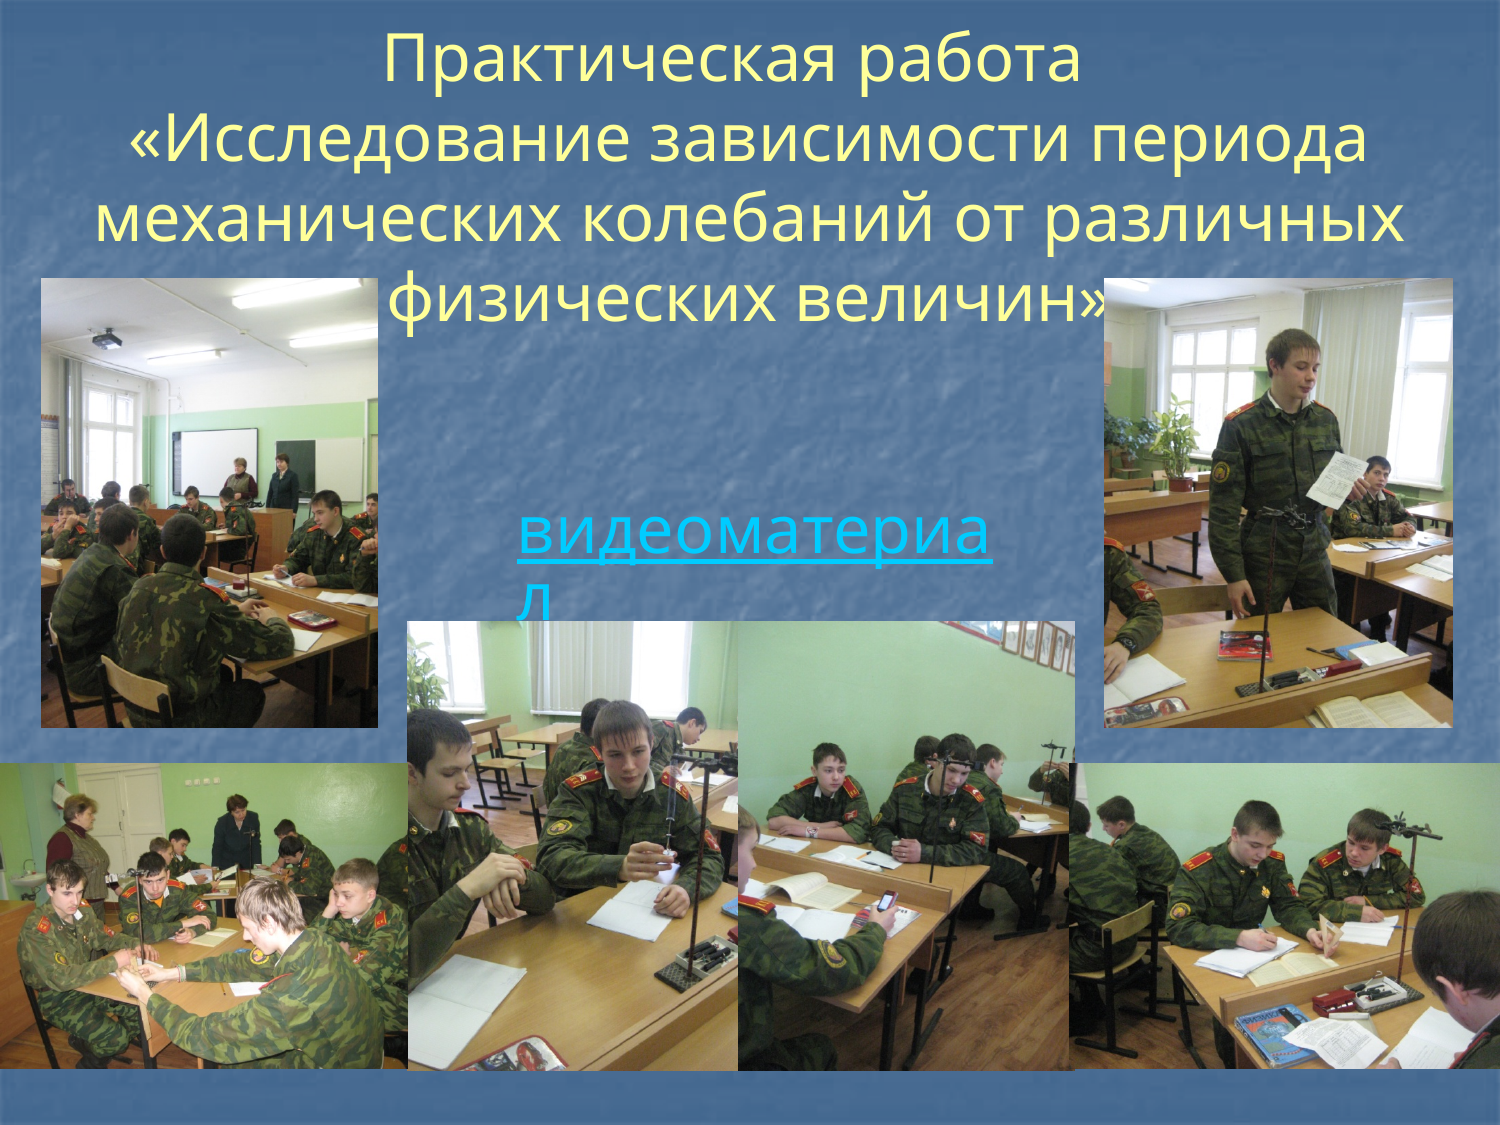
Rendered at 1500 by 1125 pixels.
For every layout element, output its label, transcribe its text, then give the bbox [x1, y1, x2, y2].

picture [40, 278, 378, 728]
picture [0, 621, 1500, 1071]
list видеоматериал [501, 479, 1036, 600]
picture [1104, 278, 1454, 729]
title Практическая работа «Исследование зависимости периода механических колебаний от различных физических величин» [74, 62, 1426, 288]
